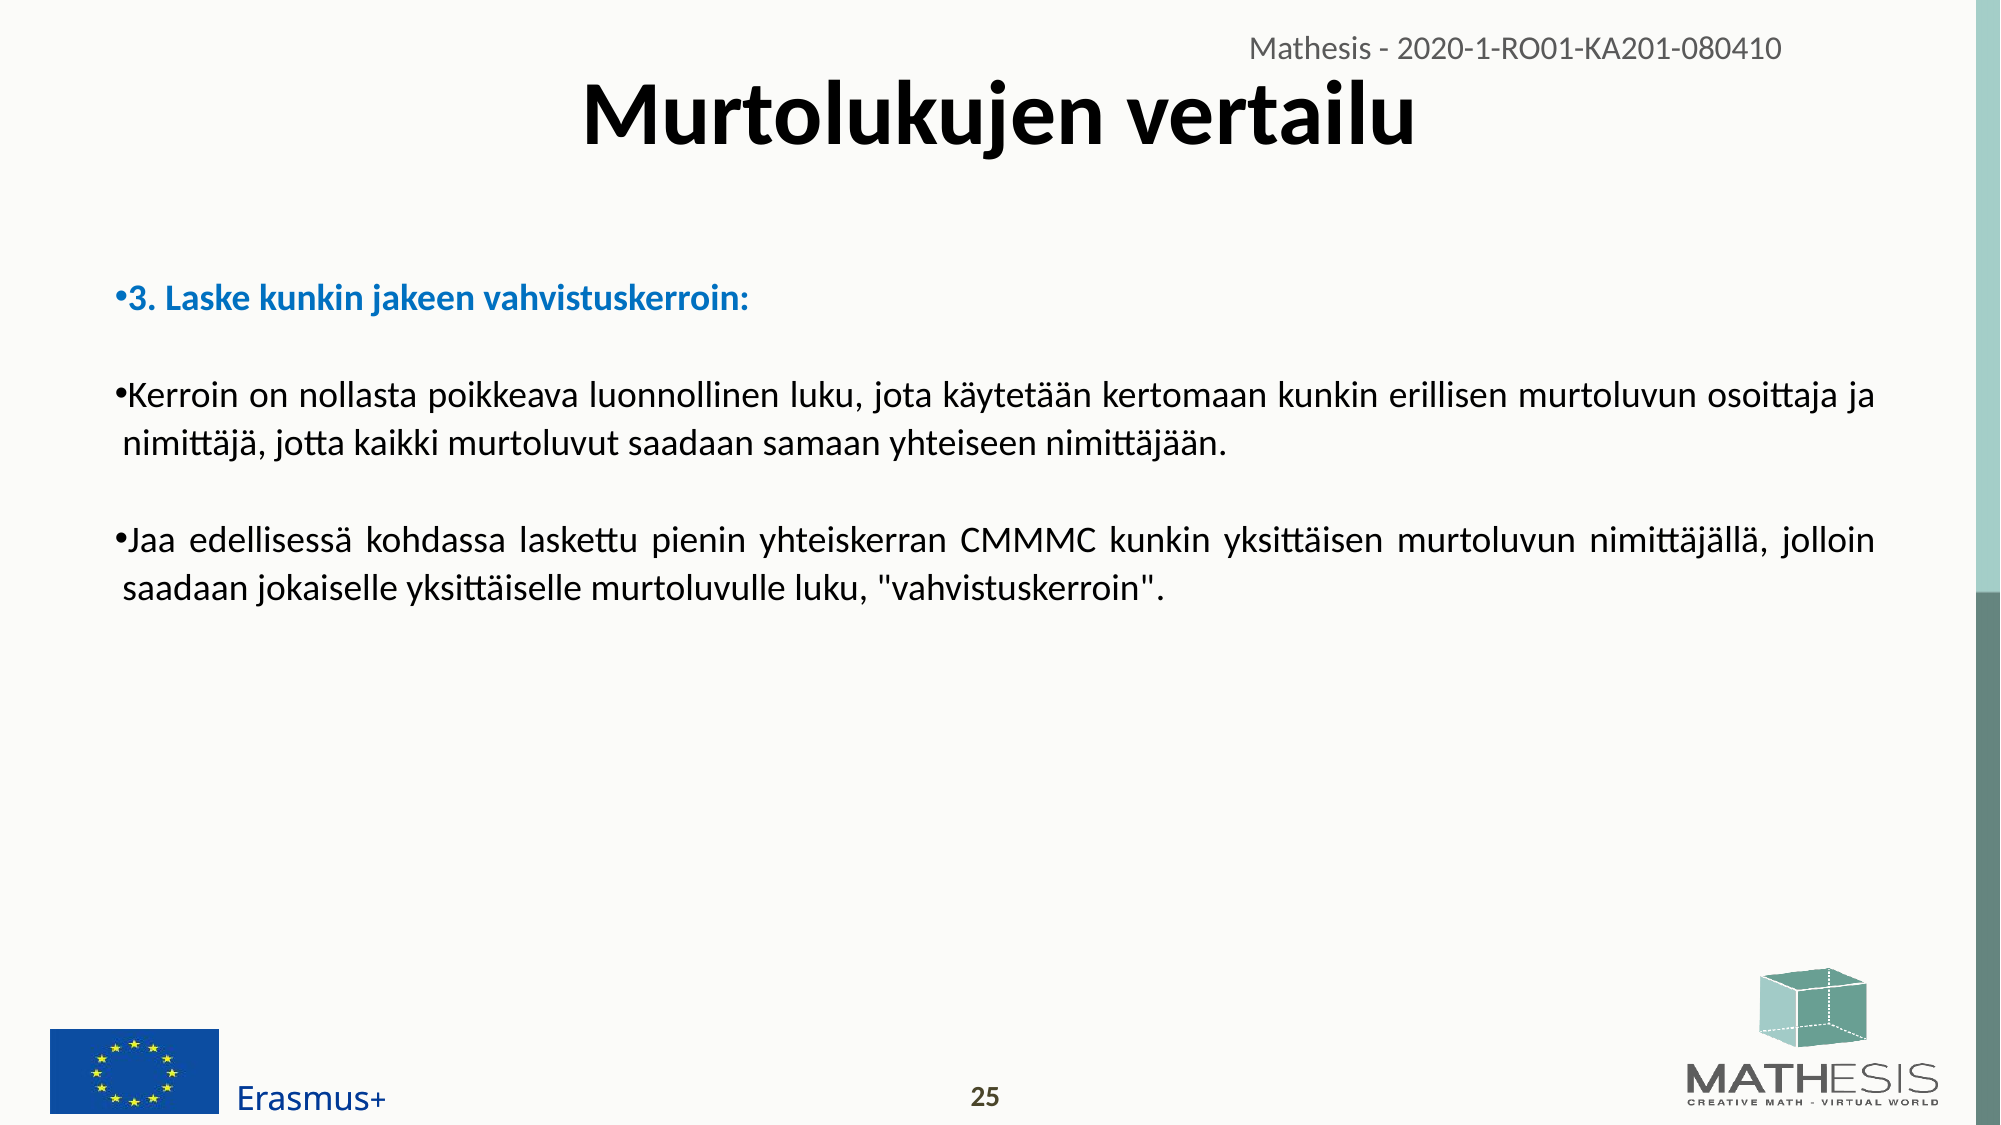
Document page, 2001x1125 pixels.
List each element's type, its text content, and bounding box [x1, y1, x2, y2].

picture [50, 1029, 219, 1114]
list 3. Laske kunkin jakeen vahvistuskerroin: Kerroin on nollasta poikkeava luonnollinen luku, jota käytetään kertomaan kunkin erillisen murtoluvun osoittaja ja nimittäjä, jotta kaikki murtoluvut saadaan samaan yhteiseen nimittäjään. Jaa edellisessä kohdassa laskettu pienin yhteiskerran CMMMC kunkin yksittäisen murtoluvun nimittäjällä, jolloin saadaan jokaiselle yksittäiselle murtoluvulle luku, "vahvistuskerroin". [99, 262, 1900, 1005]
title Murtolukujen vertailu [99, 45, 1900, 233]
